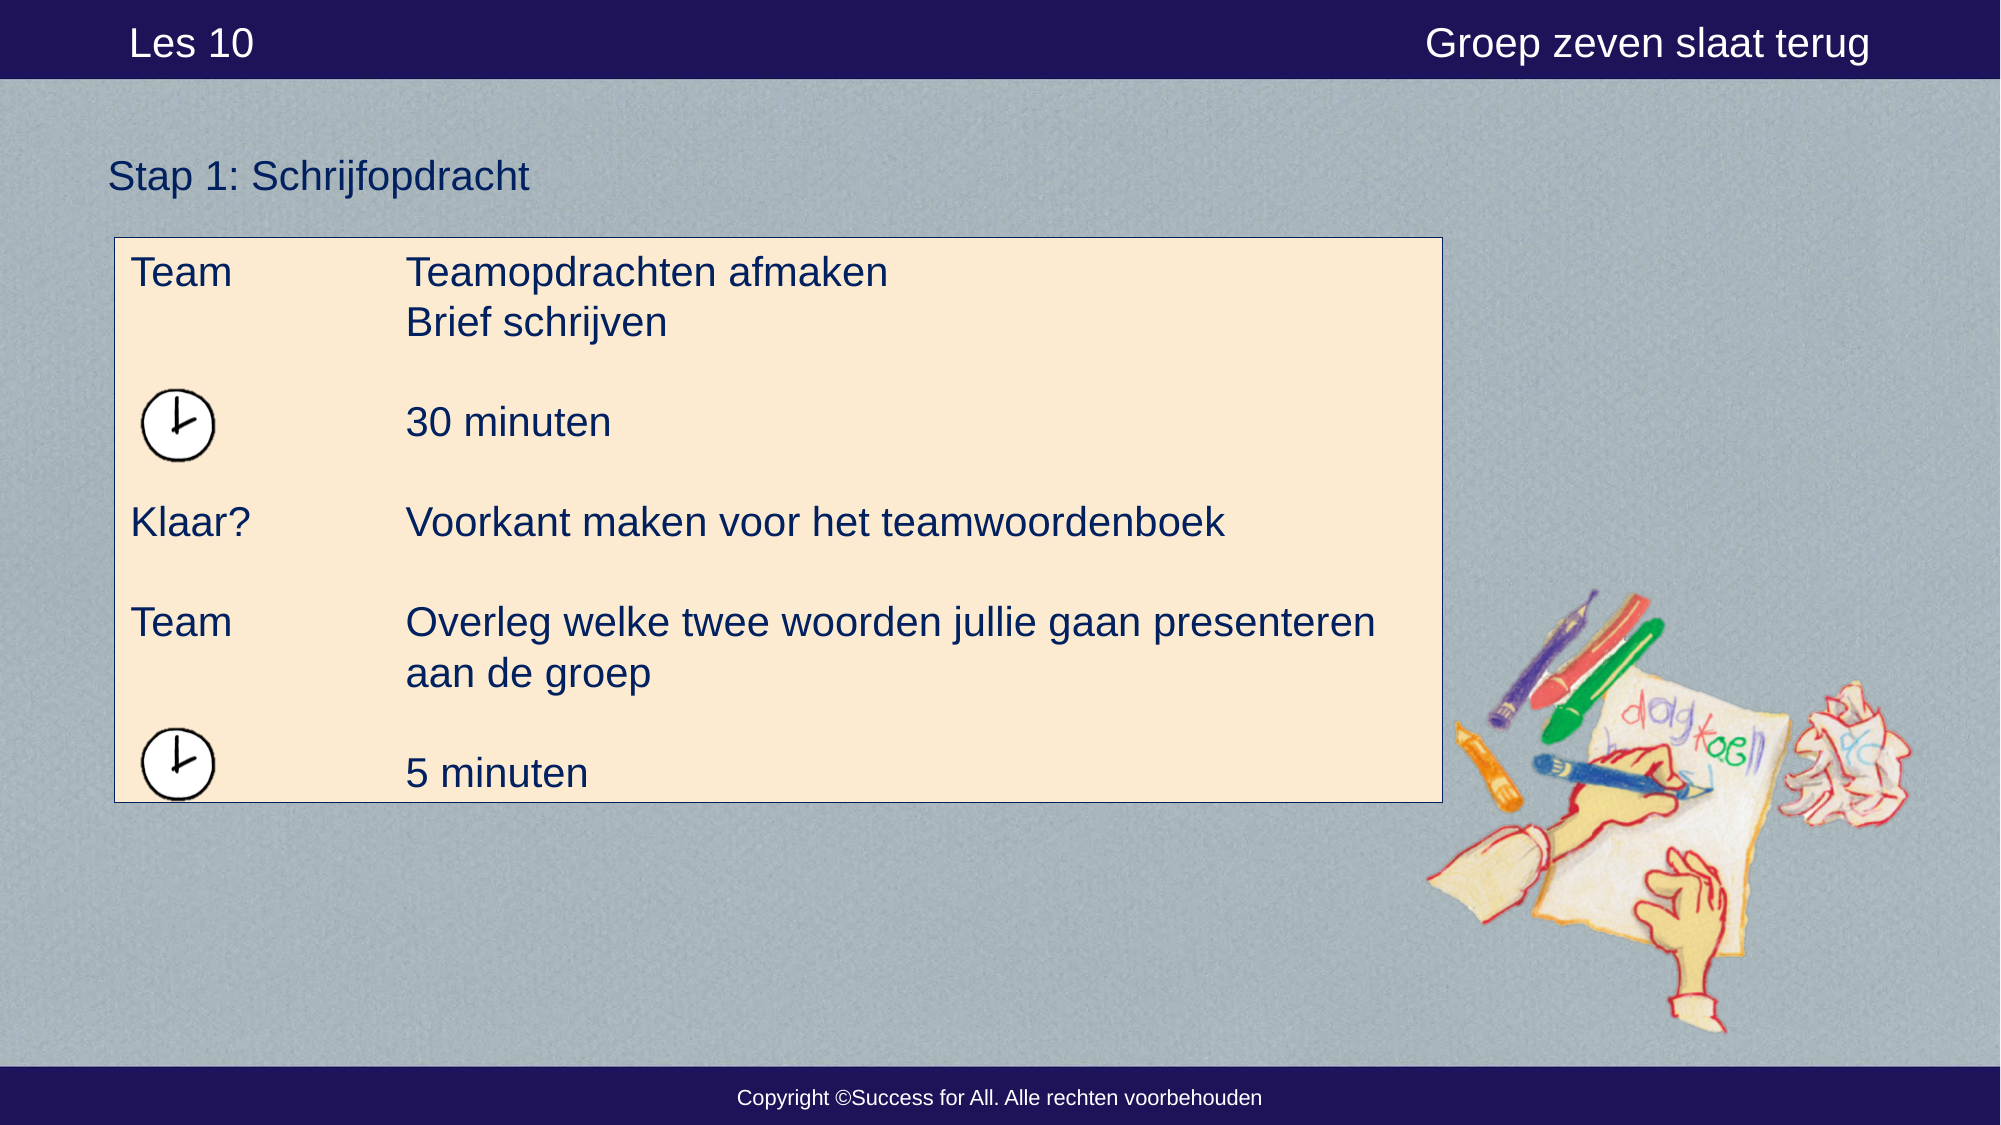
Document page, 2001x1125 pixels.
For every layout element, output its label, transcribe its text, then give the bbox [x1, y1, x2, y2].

text_box Stap 1: Schrijfopdracht [92, 141, 886, 207]
text_box Team Teamopdrachten afmaken Brief schrijven 30 minuten Klaar? Voorkant maken voor het teamwoordenboek Team Overleg welke twee woorden jullie gaan presenteren aan de groep 5 minuten [114, 237, 1443, 803]
text_box Groep zeven slaat terug [999, 8, 1886, 73]
picture [0, 0, 2001, 1125]
text_box Copyright ©Success for All. Alle rechten voorbehouden [0, 1076, 2000, 1125]
text_box Les 10 [114, 8, 354, 73]
